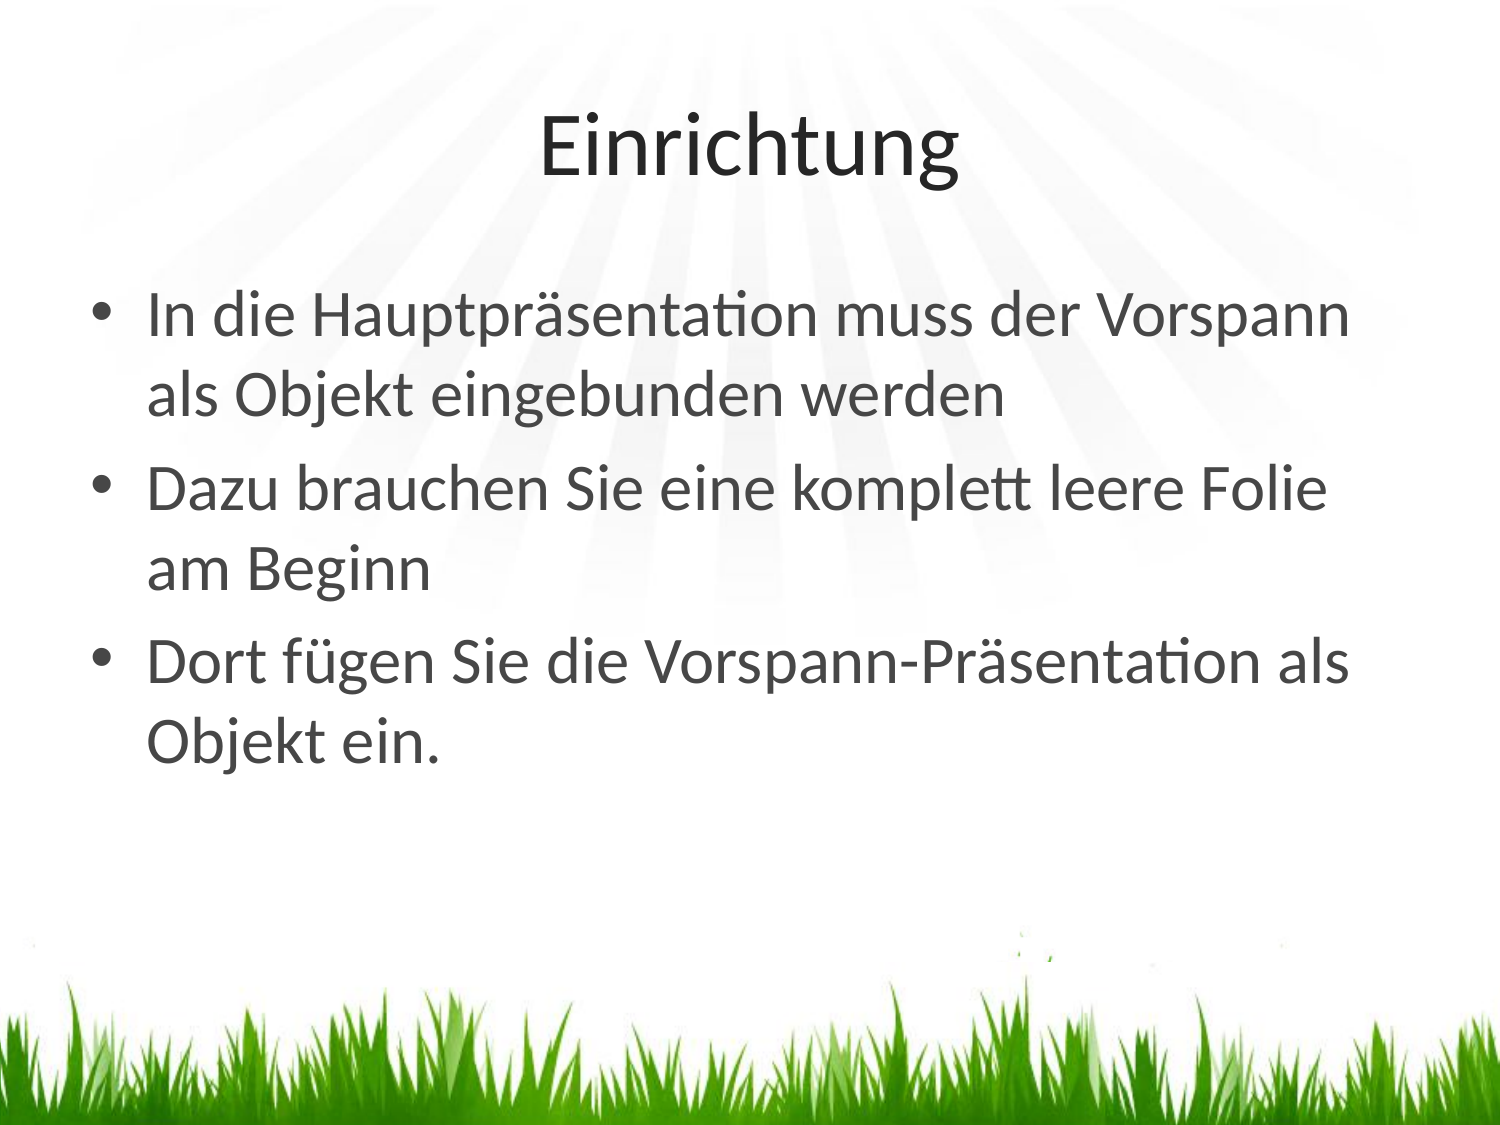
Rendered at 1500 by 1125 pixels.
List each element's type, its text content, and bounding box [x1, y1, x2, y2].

picture [0, 0, 1500, 1125]
title Einrichtung [75, 45, 1425, 233]
list In die Hauptpräsentation muss der Vorspann als Objekt eingebunden werden Dazu brauchen Sie eine komplett leere Folie am Beginn Dort fügen Sie die Vorspann-Präsentation als Objekt ein. [75, 262, 1425, 1005]
